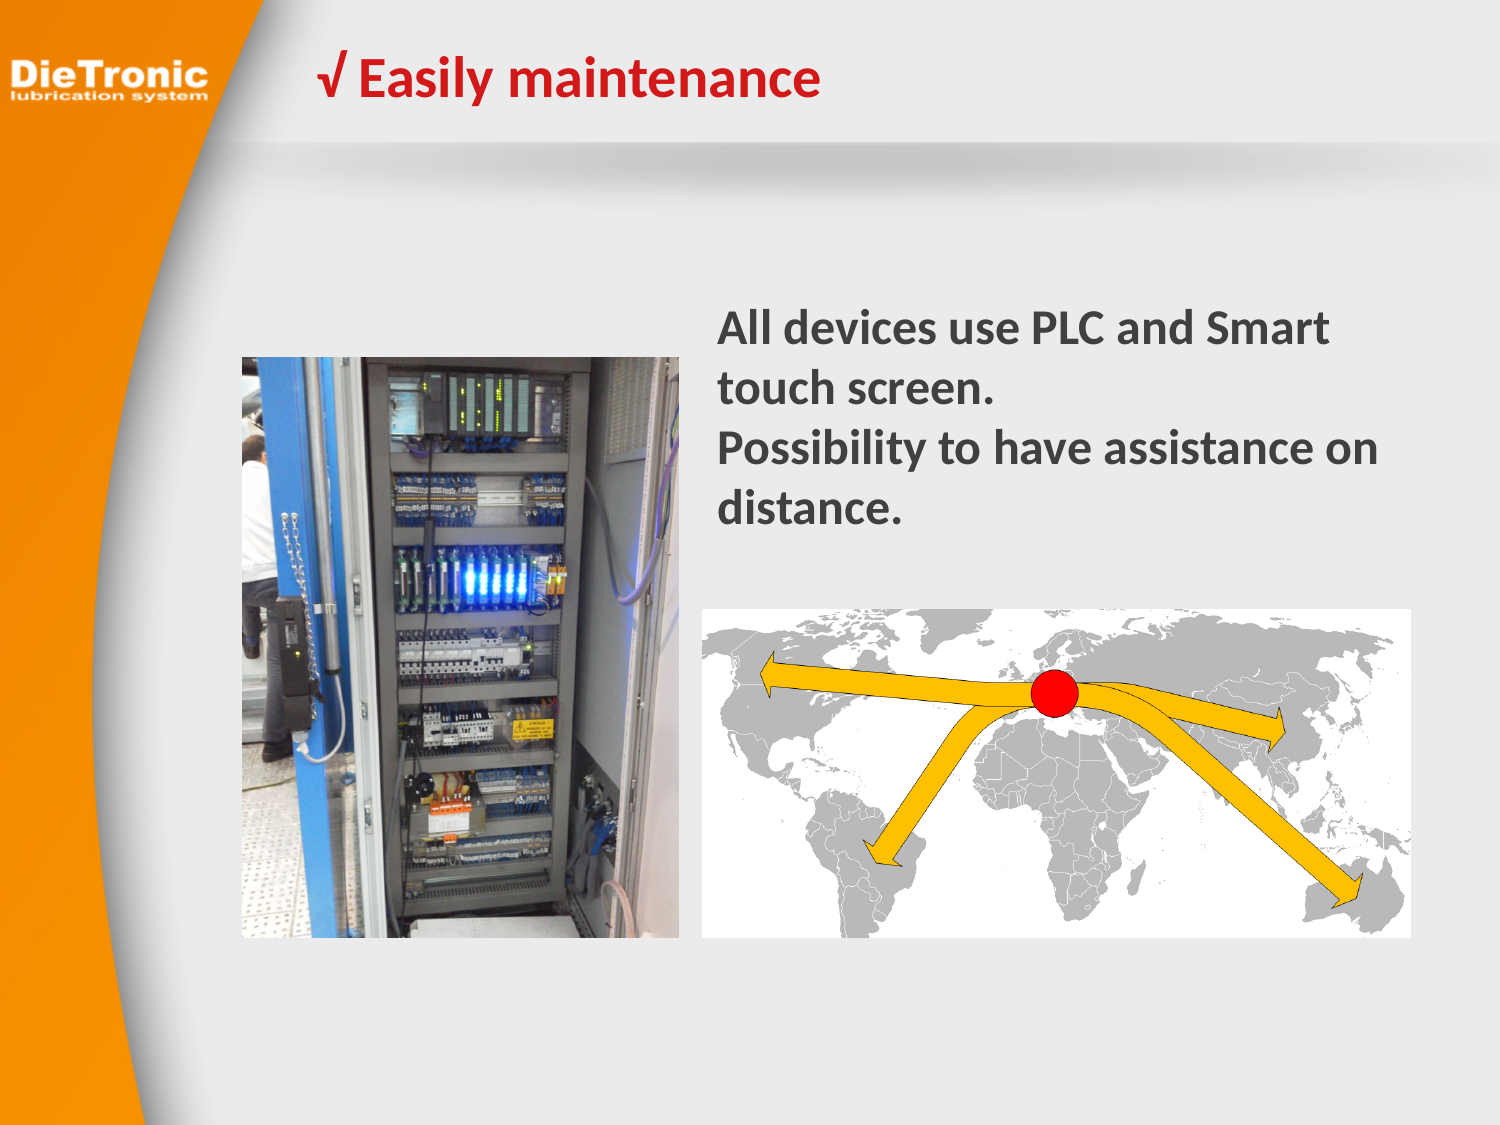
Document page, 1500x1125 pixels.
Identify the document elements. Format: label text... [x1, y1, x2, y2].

title √ Easily maintenance [301, 0, 1477, 149]
text_box [29, 149, 951, 232]
picture [0, 0, 1500, 1125]
text_box All devices use PLC and Smart touch screen. Possibility to have assistance on distance. [702, 290, 1471, 539]
